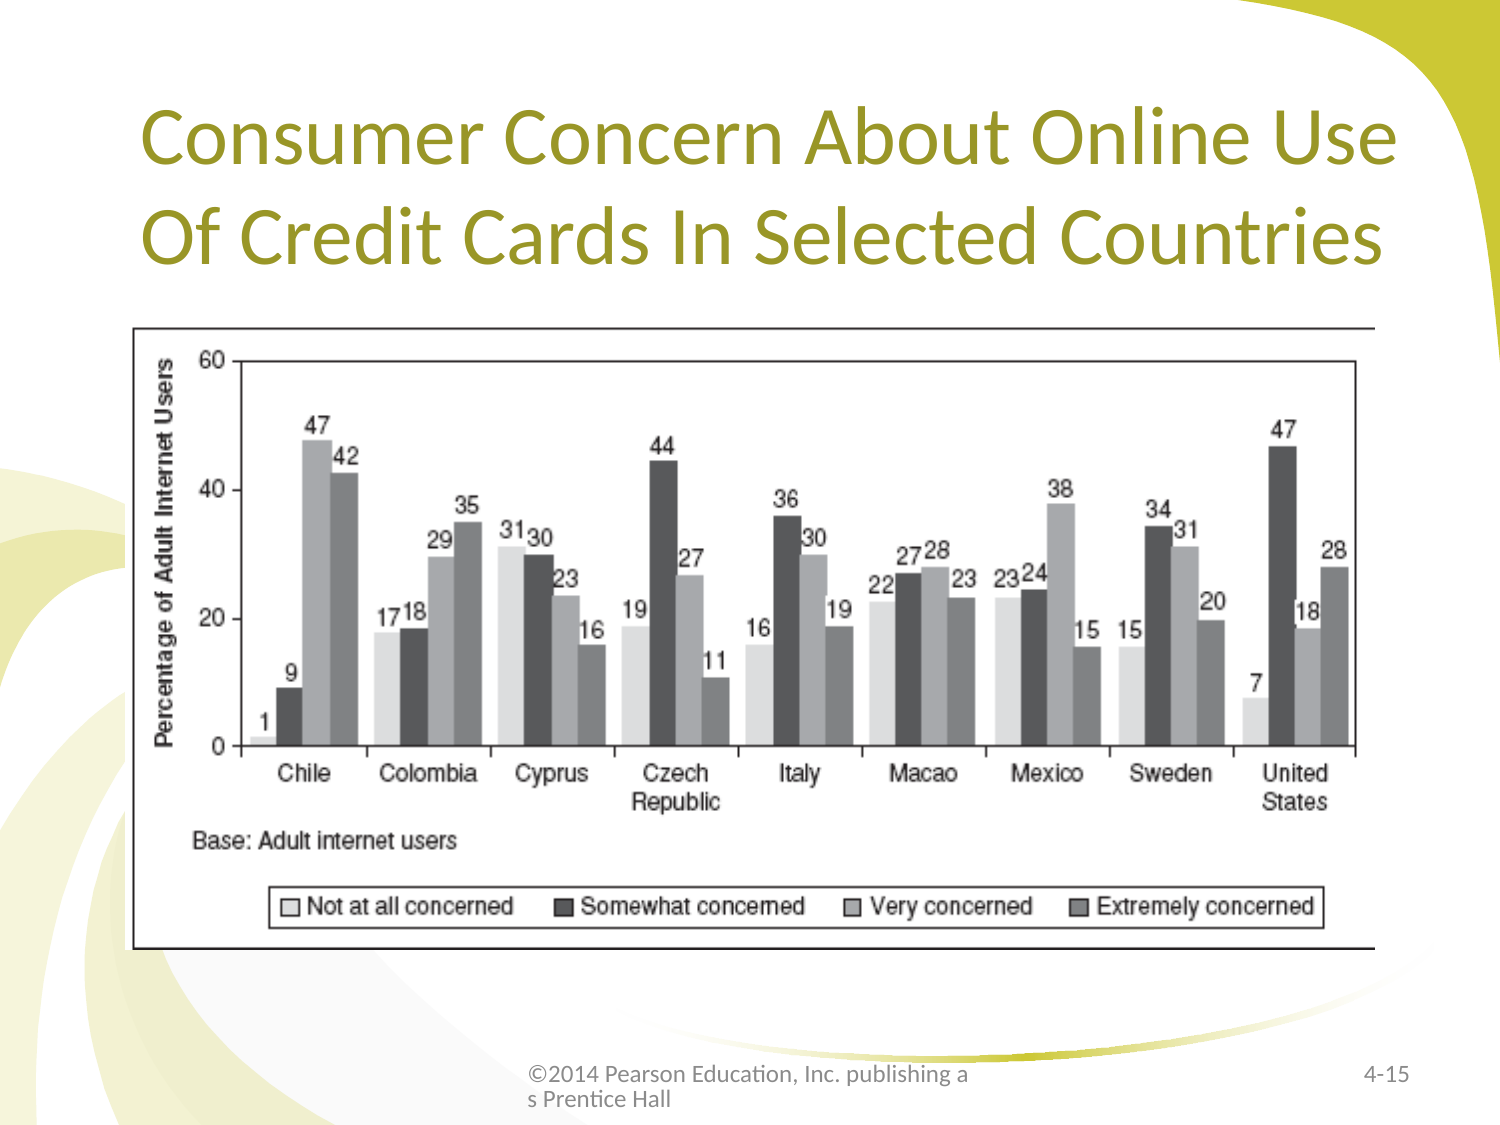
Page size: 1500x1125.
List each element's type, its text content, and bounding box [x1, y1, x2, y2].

slide_number 4-15 [1074, 1042, 1425, 1103]
footer ©2014 Pearson Education, Inc. publishing as Prentice Hall [512, 1042, 988, 1103]
title Consumer Concern About Online Use Of Credit Cards In Selected Countries [125, 75, 1425, 288]
picture [124, 322, 1376, 951]
